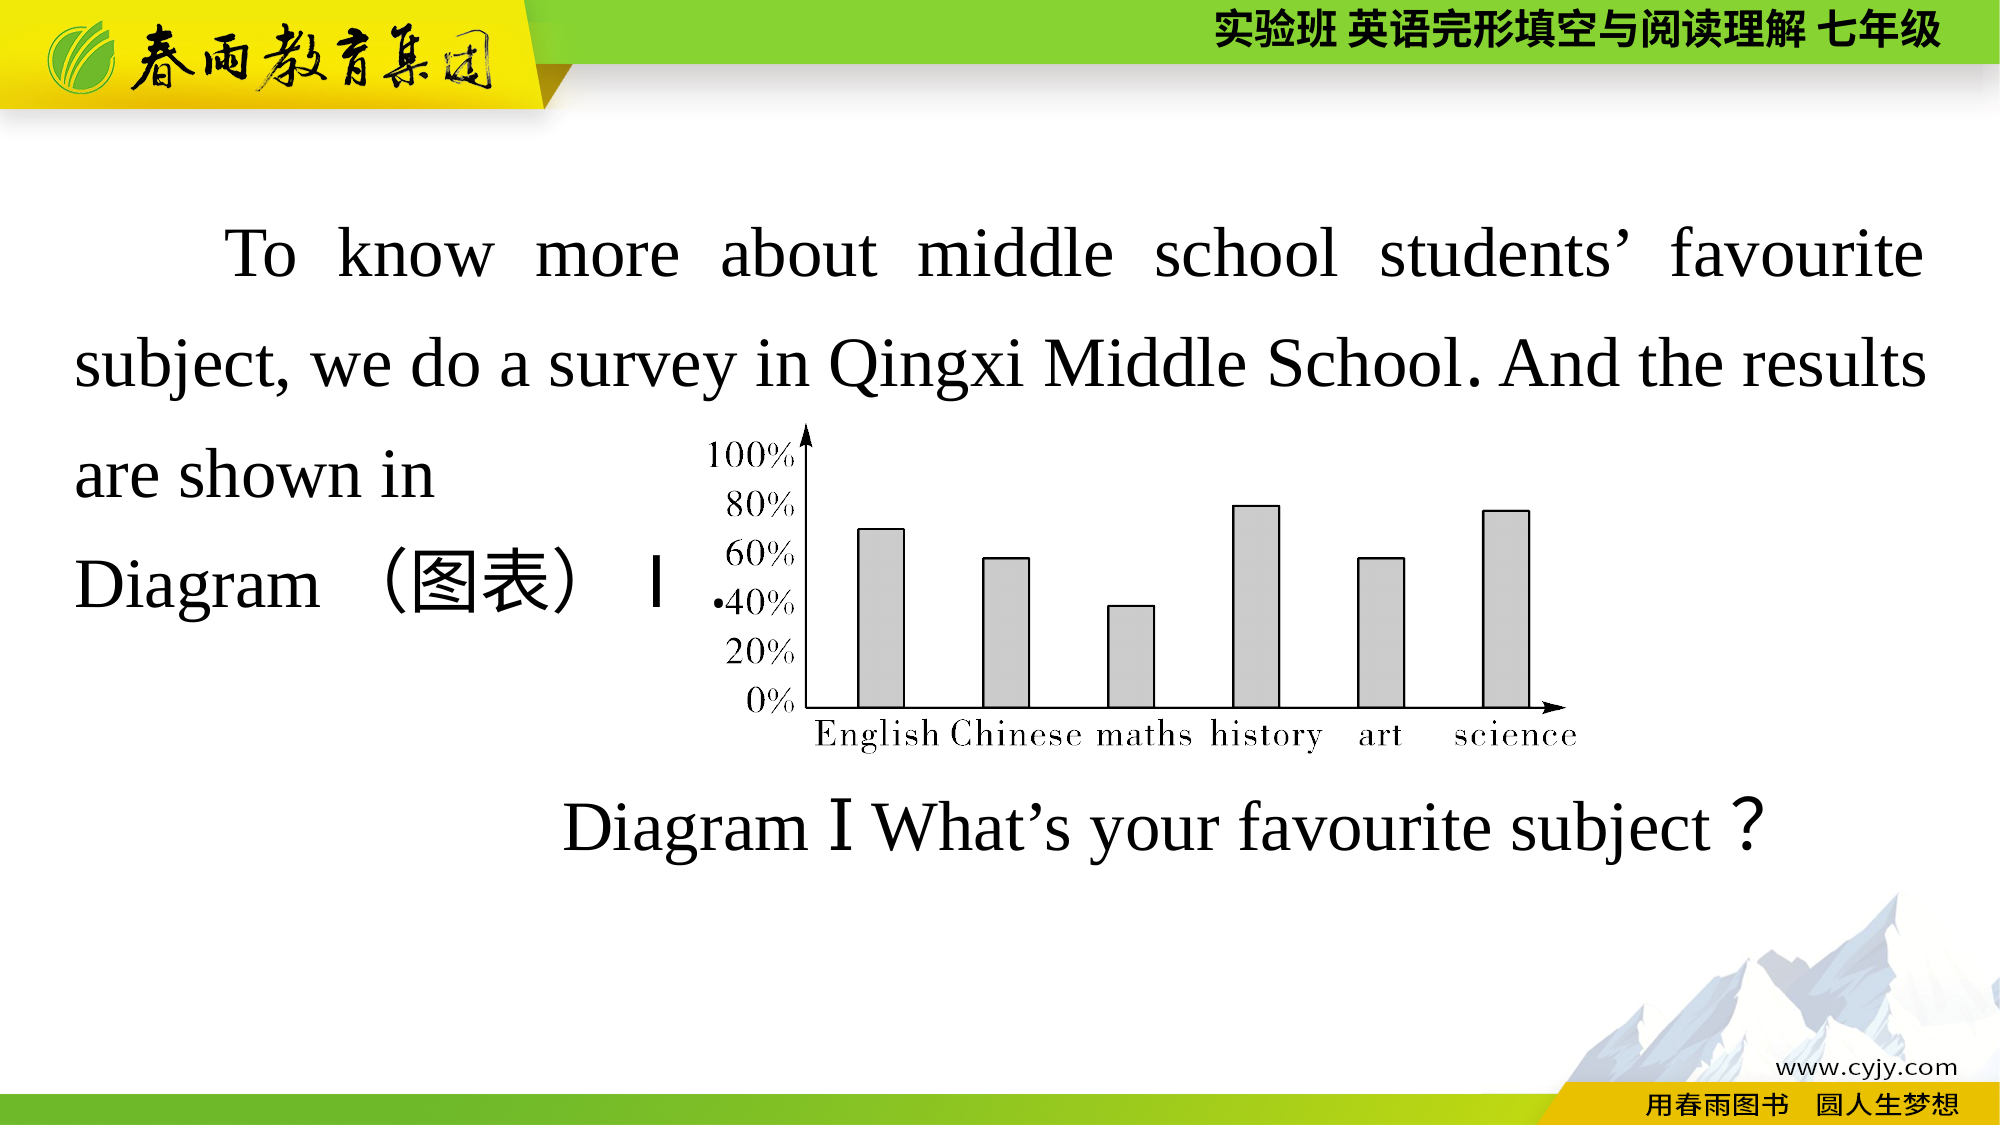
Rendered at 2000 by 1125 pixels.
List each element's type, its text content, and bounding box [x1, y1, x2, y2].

picture [0, 0, 2000, 1125]
list To know more about middle school students’ favourite subject, we do a survey in Qingxi Middle School. And the results are shown in Diagram（图表）Ⅰ. [59, 172, 1944, 635]
text_box Diagram Ⅰ What’s your favourite subject？ [397, 730, 1925, 873]
